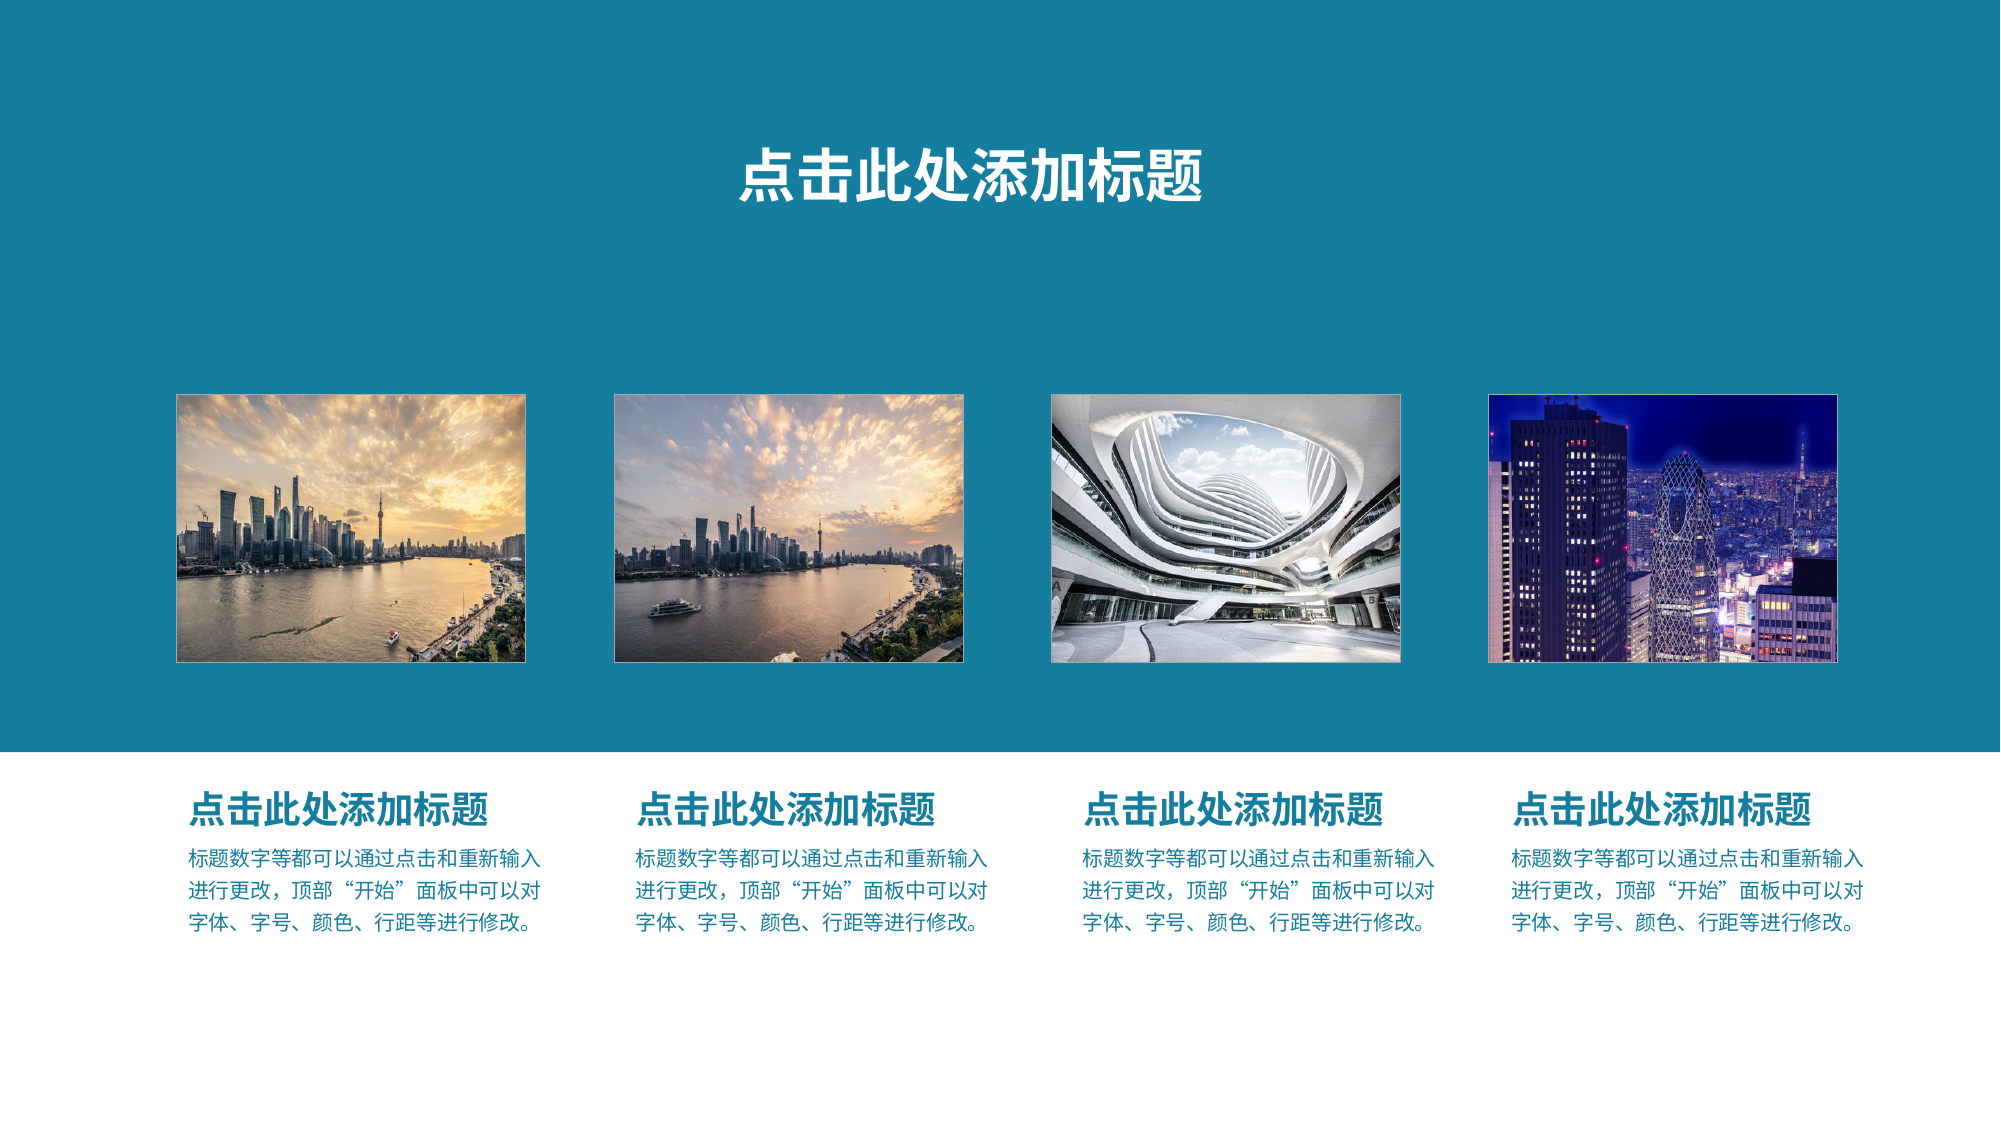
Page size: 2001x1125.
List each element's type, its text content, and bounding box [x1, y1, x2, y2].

text_box 标题数字等都可以通过点击和重新输入进行更改，顶部“开始”面板中可以对字体、字号、颜色、行距等进行修改。 [614, 830, 1010, 943]
text_box 点击此处添加标题 [1069, 779, 1438, 839]
text_box 点击此处添加标题 [621, 779, 991, 839]
text_box 点击此处添加标题 [174, 779, 543, 839]
text_box [1488, 394, 1838, 663]
text_box [1051, 394, 1401, 663]
text_box [0, 0, 2000, 753]
text_box 标题数字等都可以通过点击和重新输入进行更改，顶部“开始”面板中可以对字体、字号、颜色、行距等进行修改。 [1061, 830, 1457, 943]
text_box 标题数字等都可以通过点击和重新输入进行更改，顶部“开始”面板中可以对字体、字号、颜色、行距等进行修改。 [167, 830, 562, 943]
text_box 标题数字等都可以通过点击和重新输入进行更改，顶部“开始”面板中可以对字体、字号、颜色、行距等进行修改。 [1490, 830, 1885, 943]
text_box [176, 394, 526, 663]
text_box 点击此处添加标题 [1497, 779, 1866, 839]
text_box 点击此处添加标题 [723, 132, 1239, 217]
text_box [614, 394, 964, 663]
